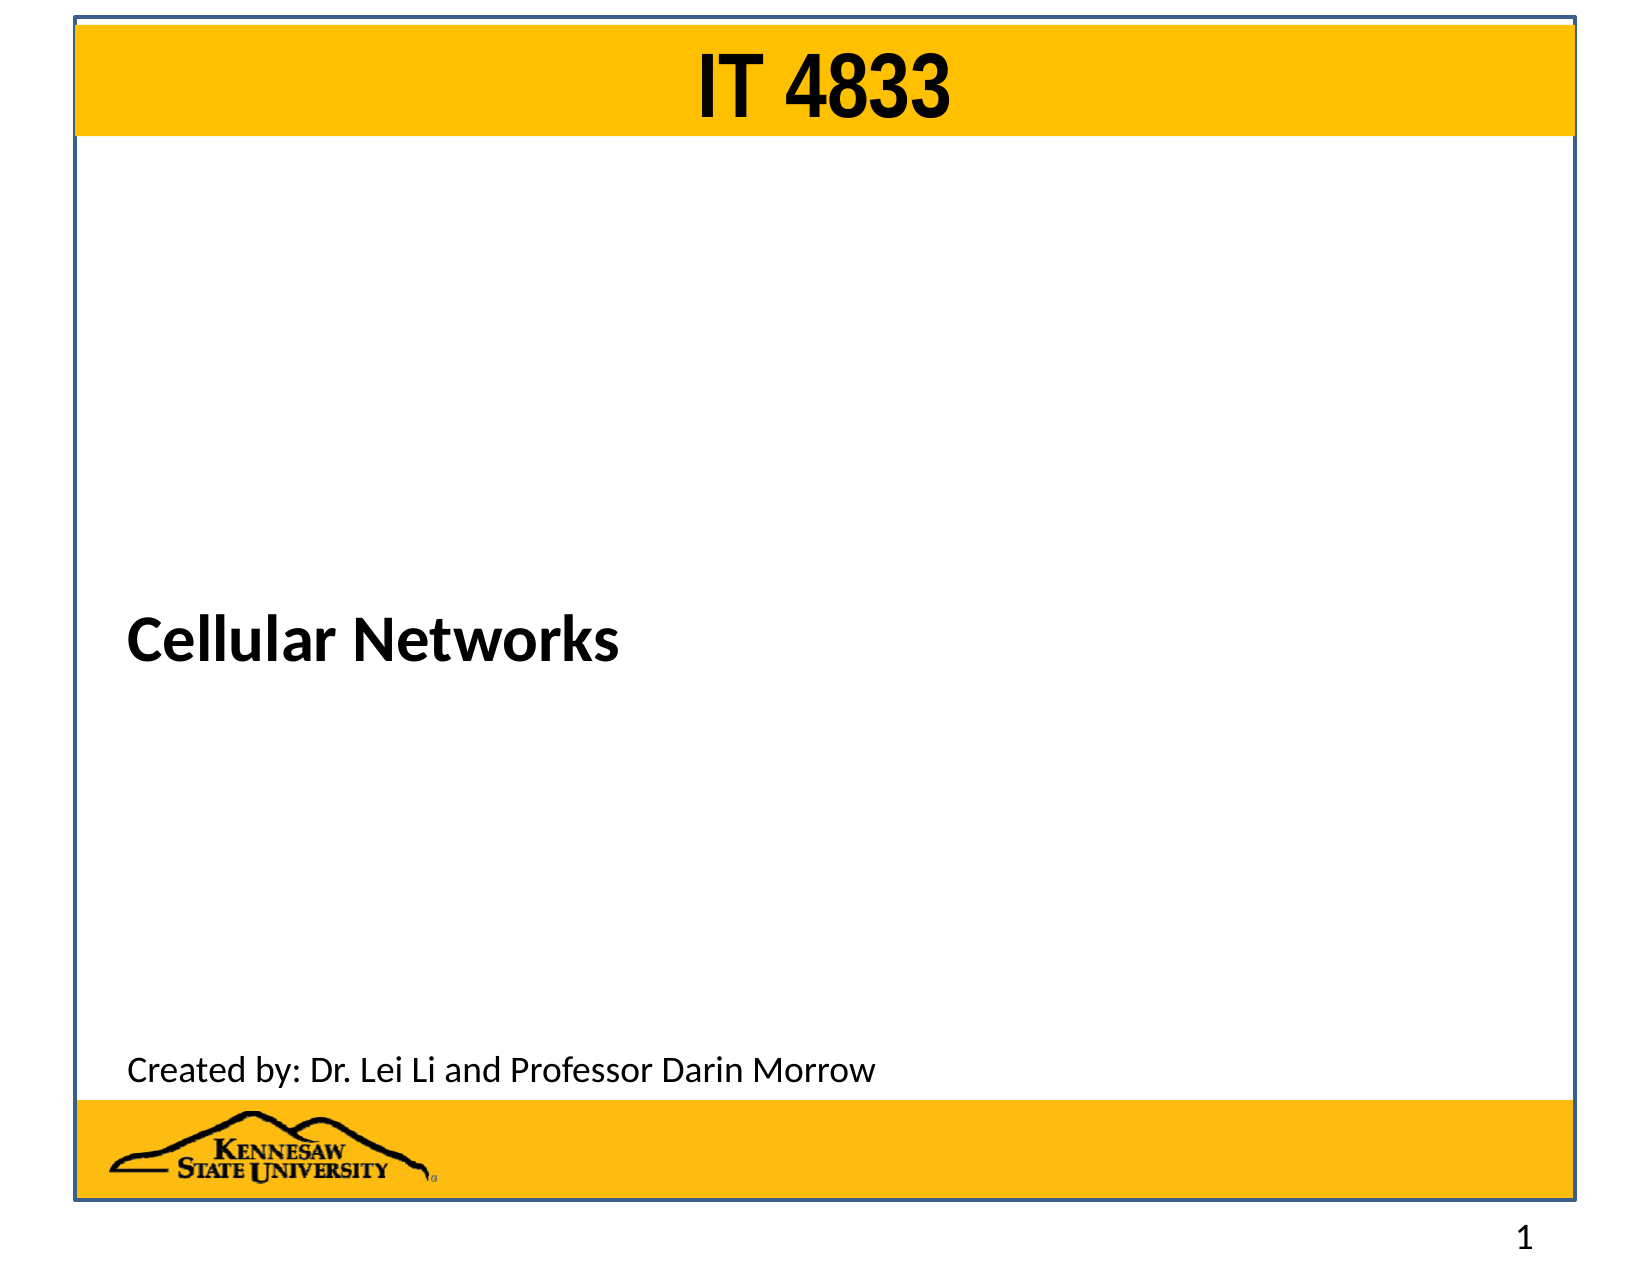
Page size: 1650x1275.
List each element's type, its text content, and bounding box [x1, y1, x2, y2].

text_box Cellular Networks [112, 587, 1575, 682]
text_box Created by: Dr. Lei Li and Professor Darin Morrow [112, 1037, 1522, 1098]
title IT 4833 [75, 24, 1575, 137]
picture [108, 1111, 437, 1184]
